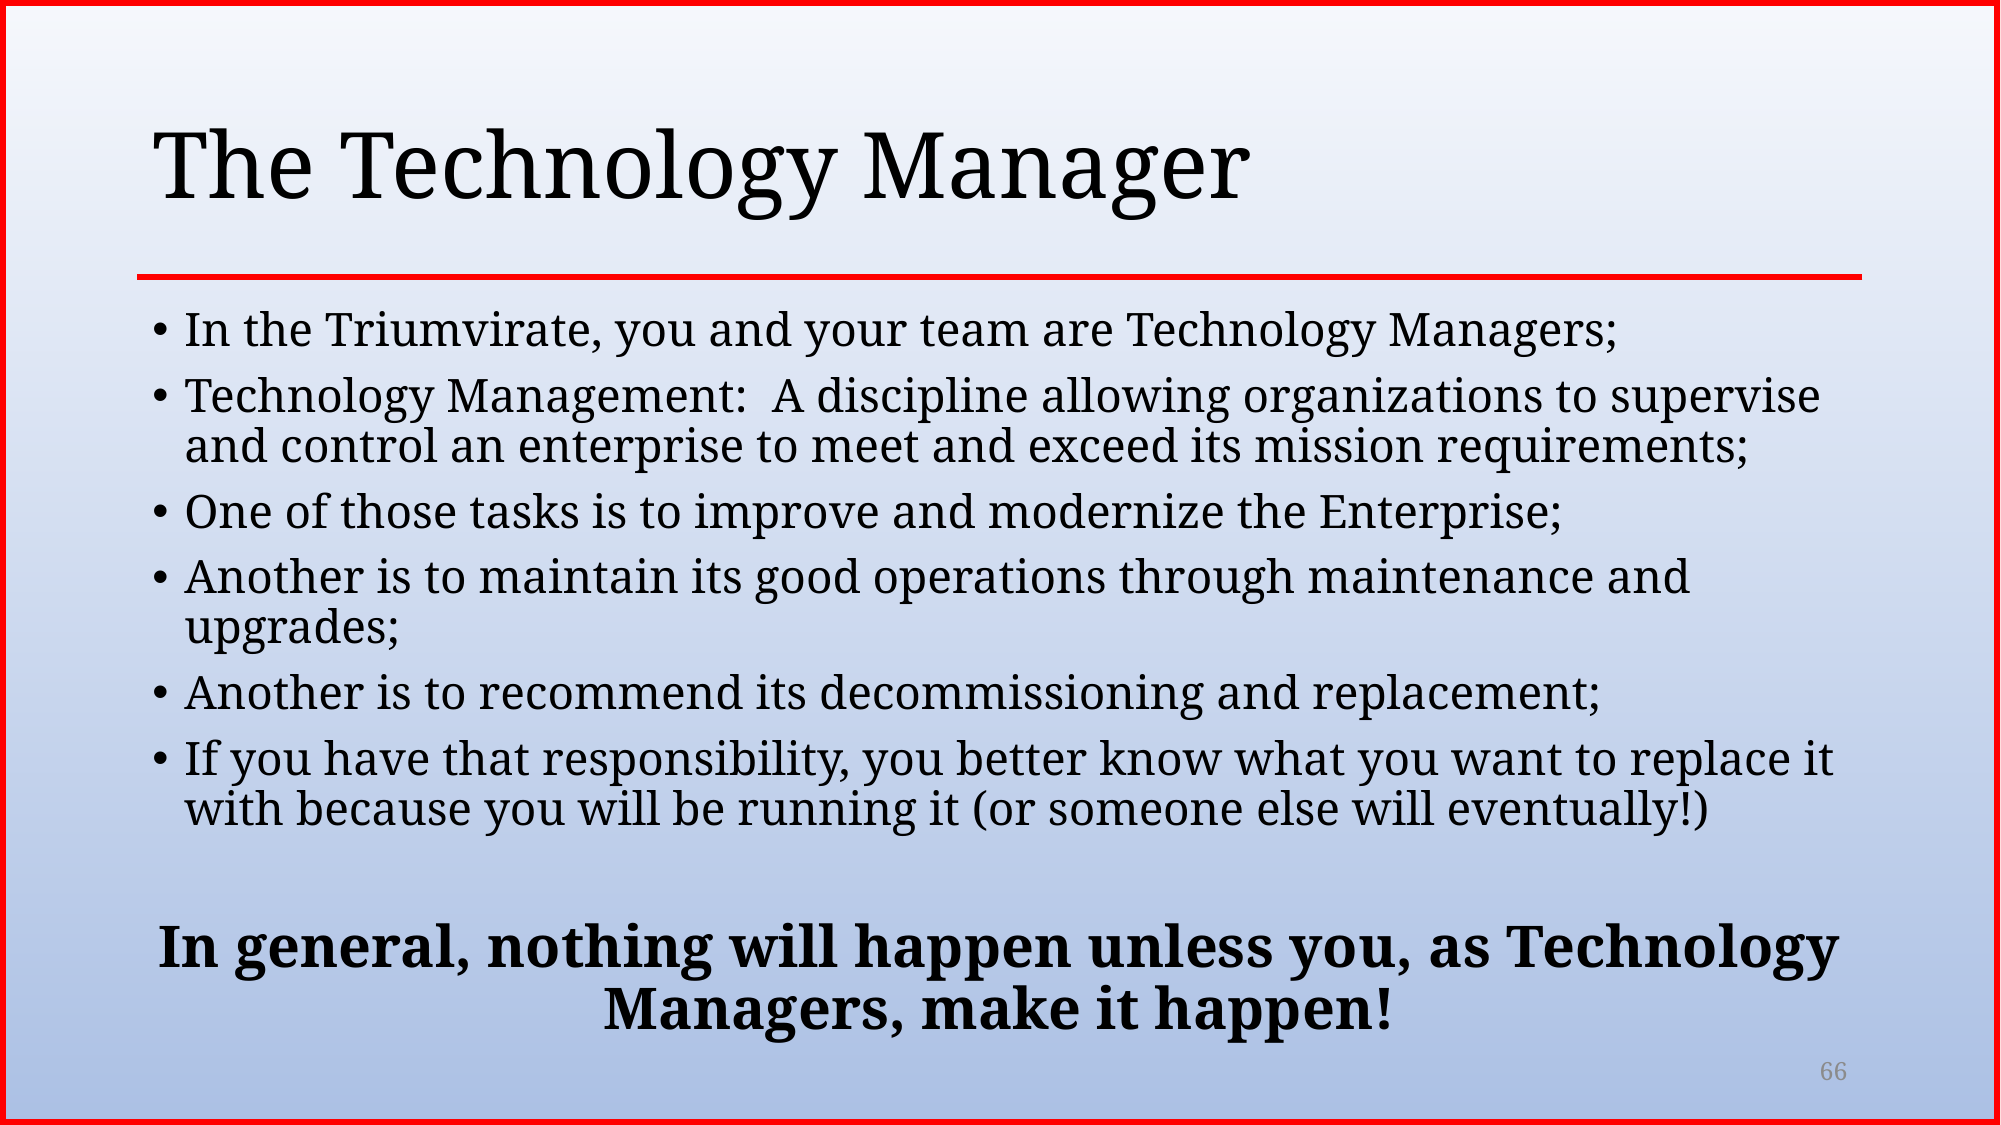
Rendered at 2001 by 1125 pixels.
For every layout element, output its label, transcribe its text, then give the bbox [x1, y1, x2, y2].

list In the Triumvirate, you and your team are Technology Managers; Technology Management: A discipline allowing organizations to supervise and control an enterprise to meet and exceed its mission requirements; One of those tasks is to improve and modernize the Enterprise; Another is to maintain its good operations through maintenance and upgrades; Another is to recommend its decommissioning and replacement; If you have that responsibility, you better know what you want to replace it with because you will be running it (or someone else will eventually!) In general, nothing will happen unless you, as Technology Managers, make it happen! [137, 299, 1863, 1066]
title The Technology Manager [137, 59, 1863, 278]
slide_number 66 [1412, 1042, 1863, 1103]
